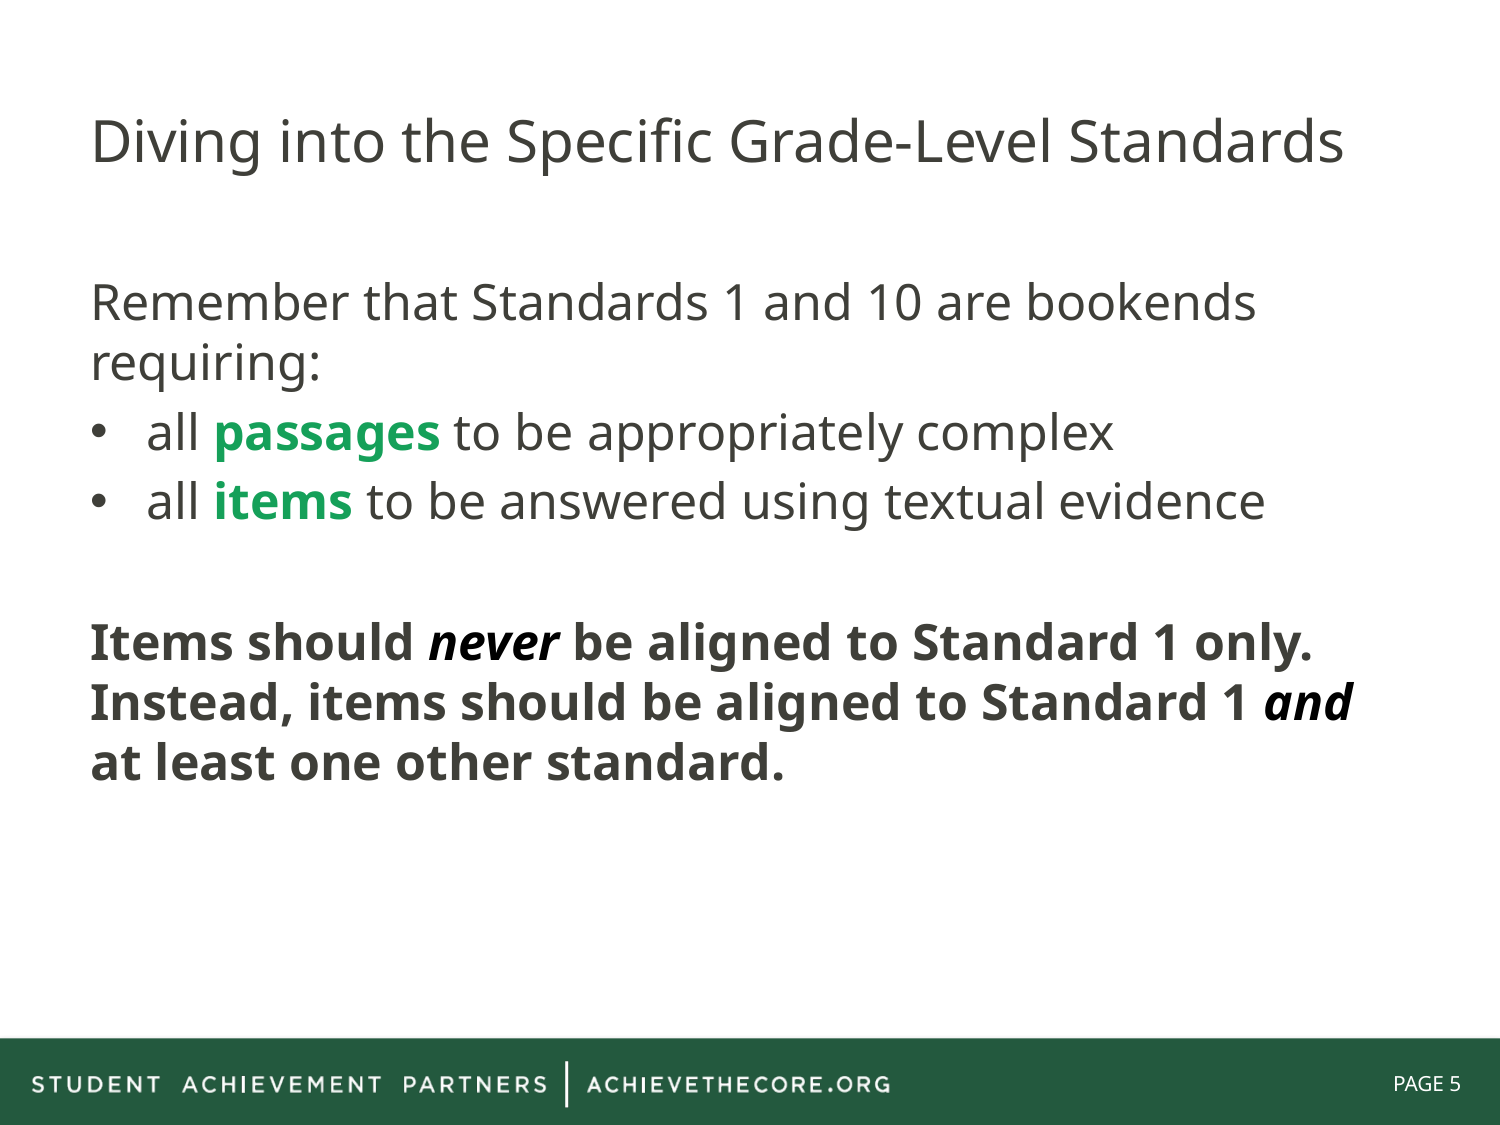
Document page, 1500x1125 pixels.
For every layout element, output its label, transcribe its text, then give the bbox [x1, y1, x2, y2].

list Remember that Standards 1 and 10 are bookends requiring: all passages to be appropriately complex all items to be answered using textual evidence Items should never be aligned to Standard 1 only. Instead, items should be aligned to Standard 1 and at least one other standard. [75, 262, 1425, 1005]
title Diving into the Specific Grade-Level Standards [75, 45, 1425, 233]
